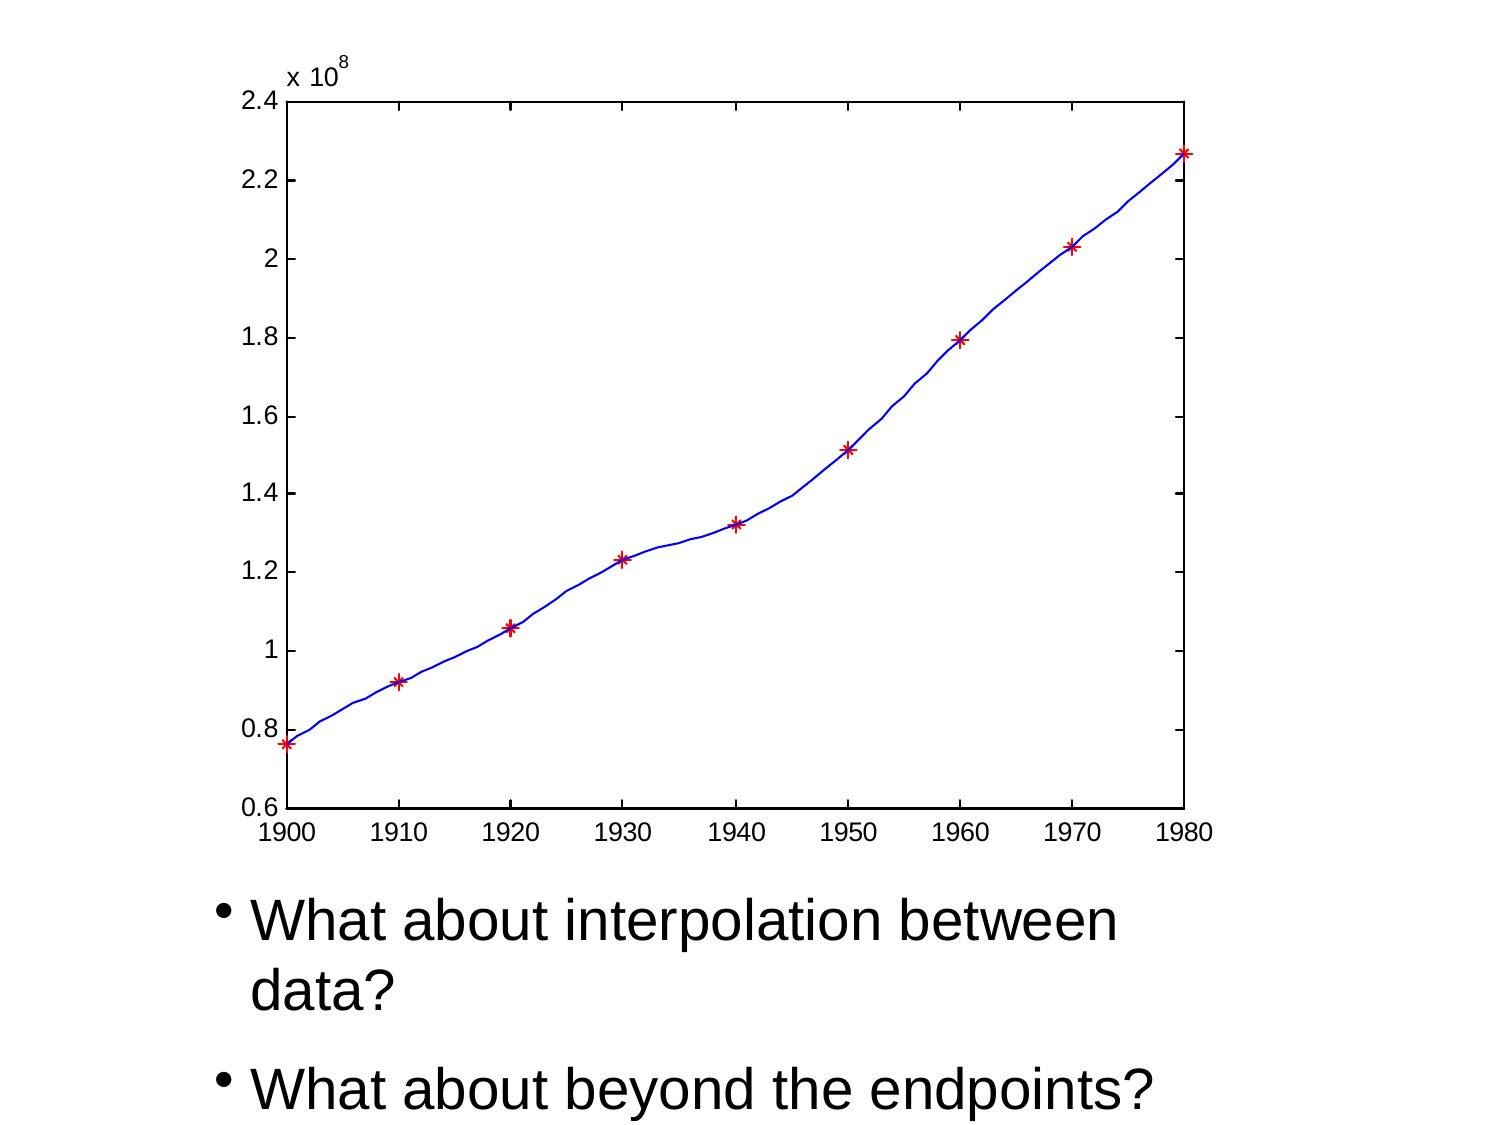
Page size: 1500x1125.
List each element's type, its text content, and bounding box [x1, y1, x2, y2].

picture [137, 37, 1299, 909]
text_box What about interpolation between data? What about beyond the endpoints? [200, 918, 1288, 1125]
